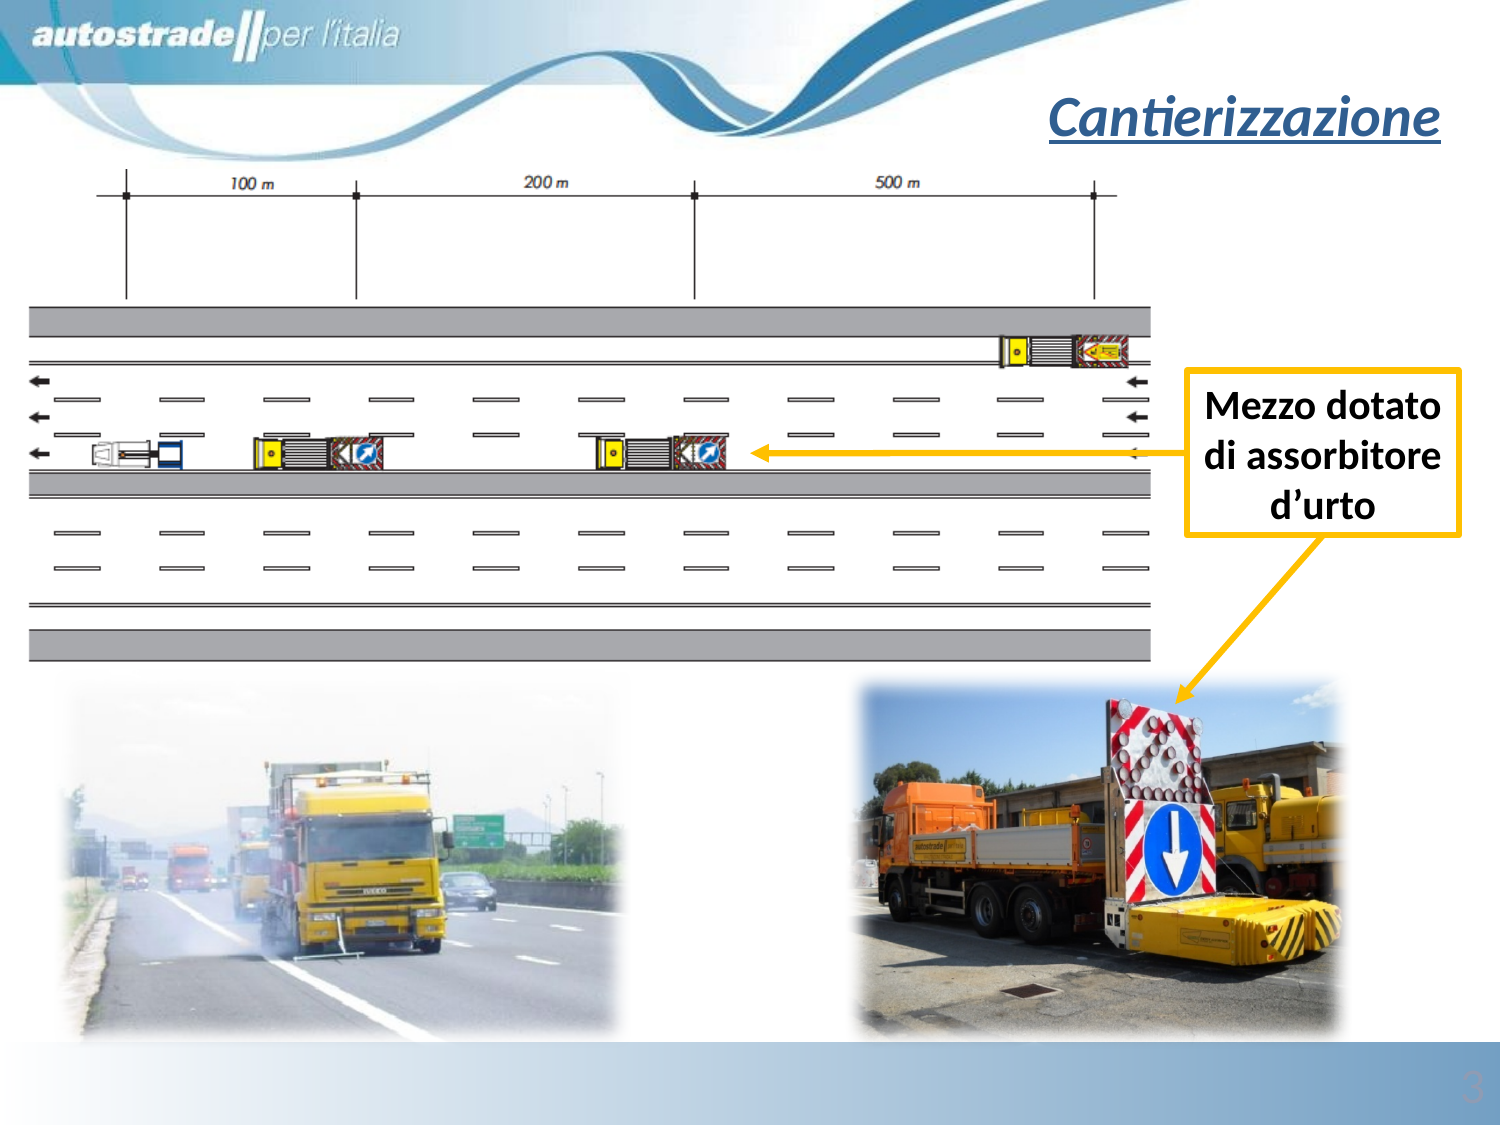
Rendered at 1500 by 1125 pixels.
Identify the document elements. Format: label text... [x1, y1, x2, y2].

text_box Mezzo dotato di assorbitore d’urto [1187, 370, 1459, 536]
text_box Cantierizzazione [1034, 70, 1457, 156]
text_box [1165, 546, 1333, 695]
picture [0, 0, 1353, 1050]
slide_number 2 [0, 1042, 1500, 1125]
